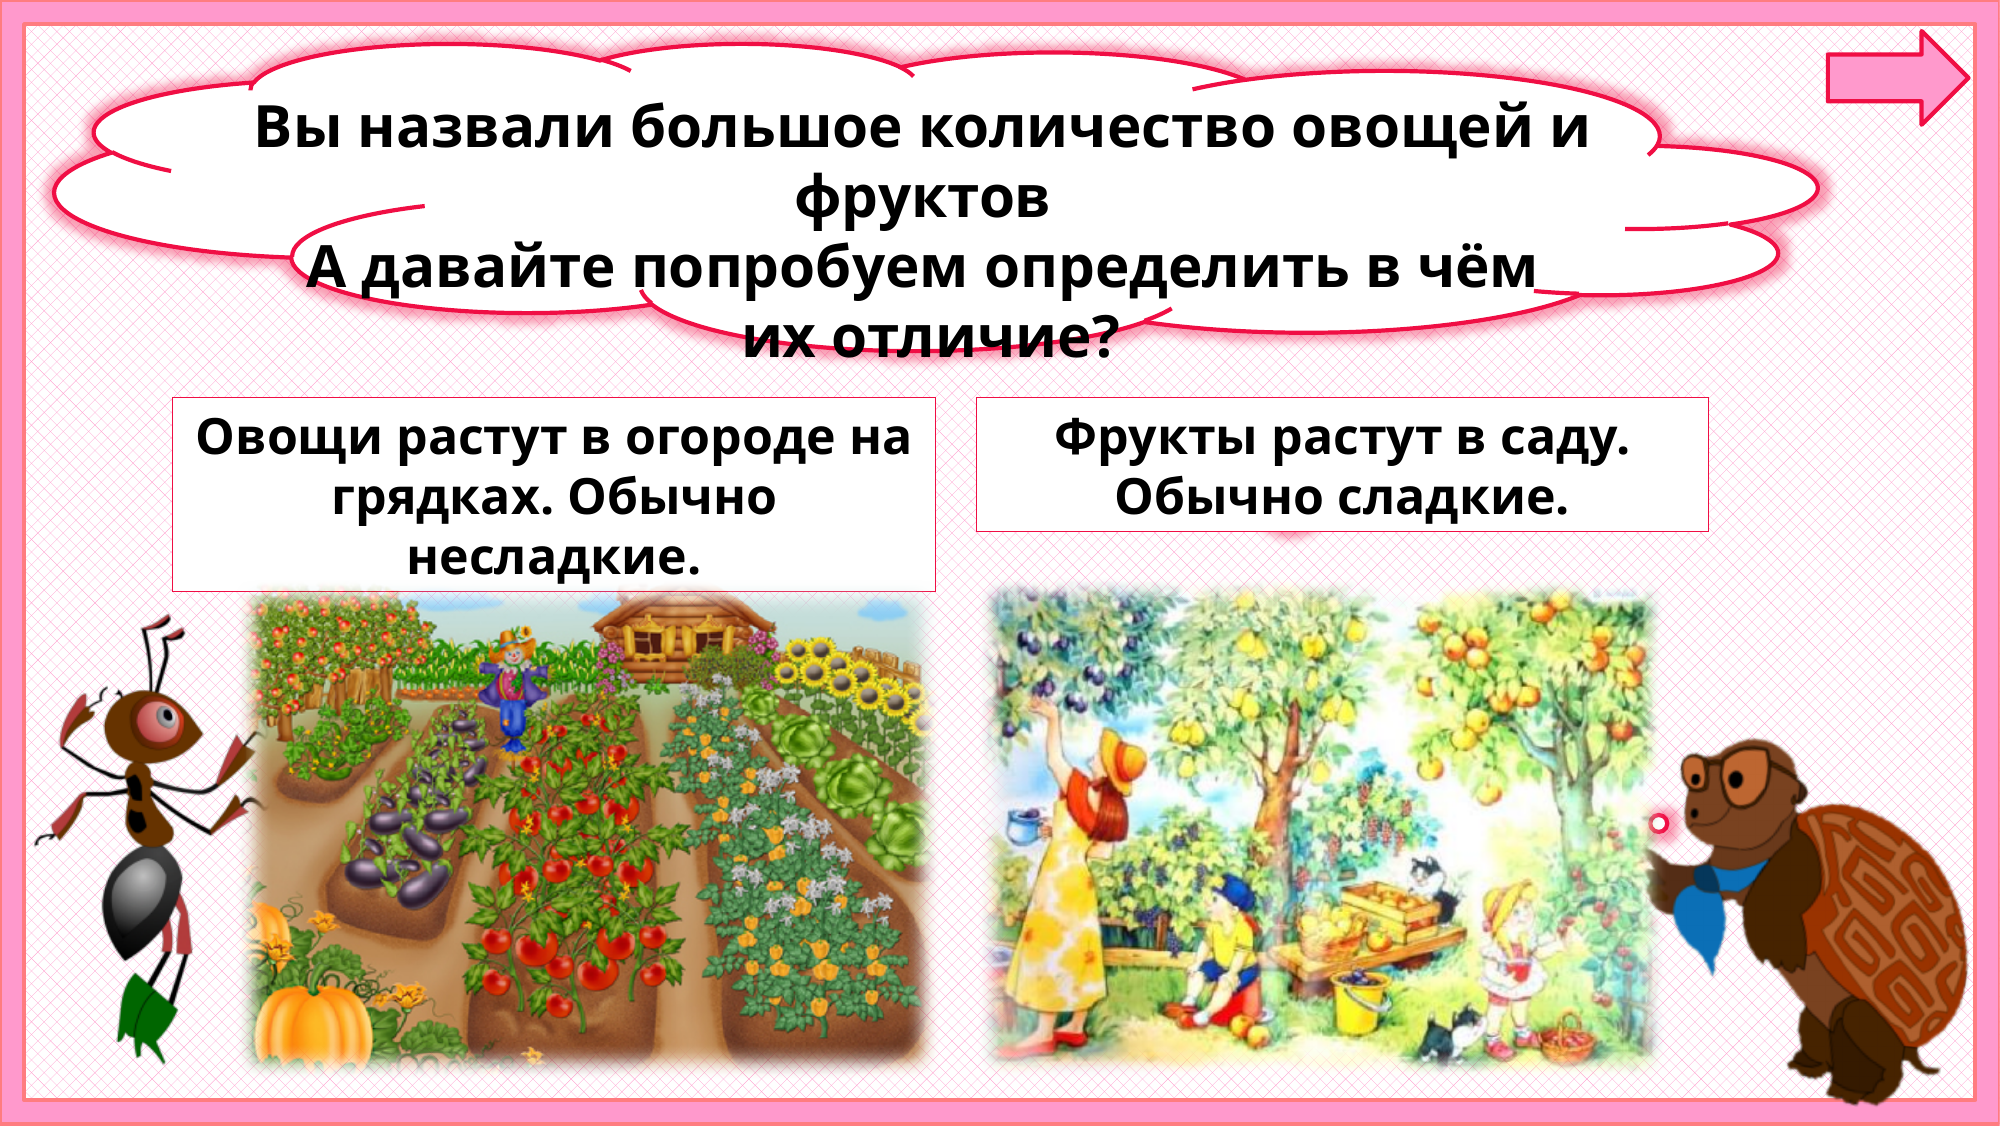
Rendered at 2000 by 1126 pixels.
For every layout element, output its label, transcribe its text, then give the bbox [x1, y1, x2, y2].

text_box [1825, 29, 1971, 127]
text_box Овощи растут в огороде на грядках. Обычно несладкие. [172, 397, 936, 578]
text_box Фрукты растут в саду. Обычно сладкие. [976, 397, 1709, 532]
picture [977, 577, 2000, 1126]
picture [0, 577, 940, 1082]
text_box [54, 42, 1817, 351]
